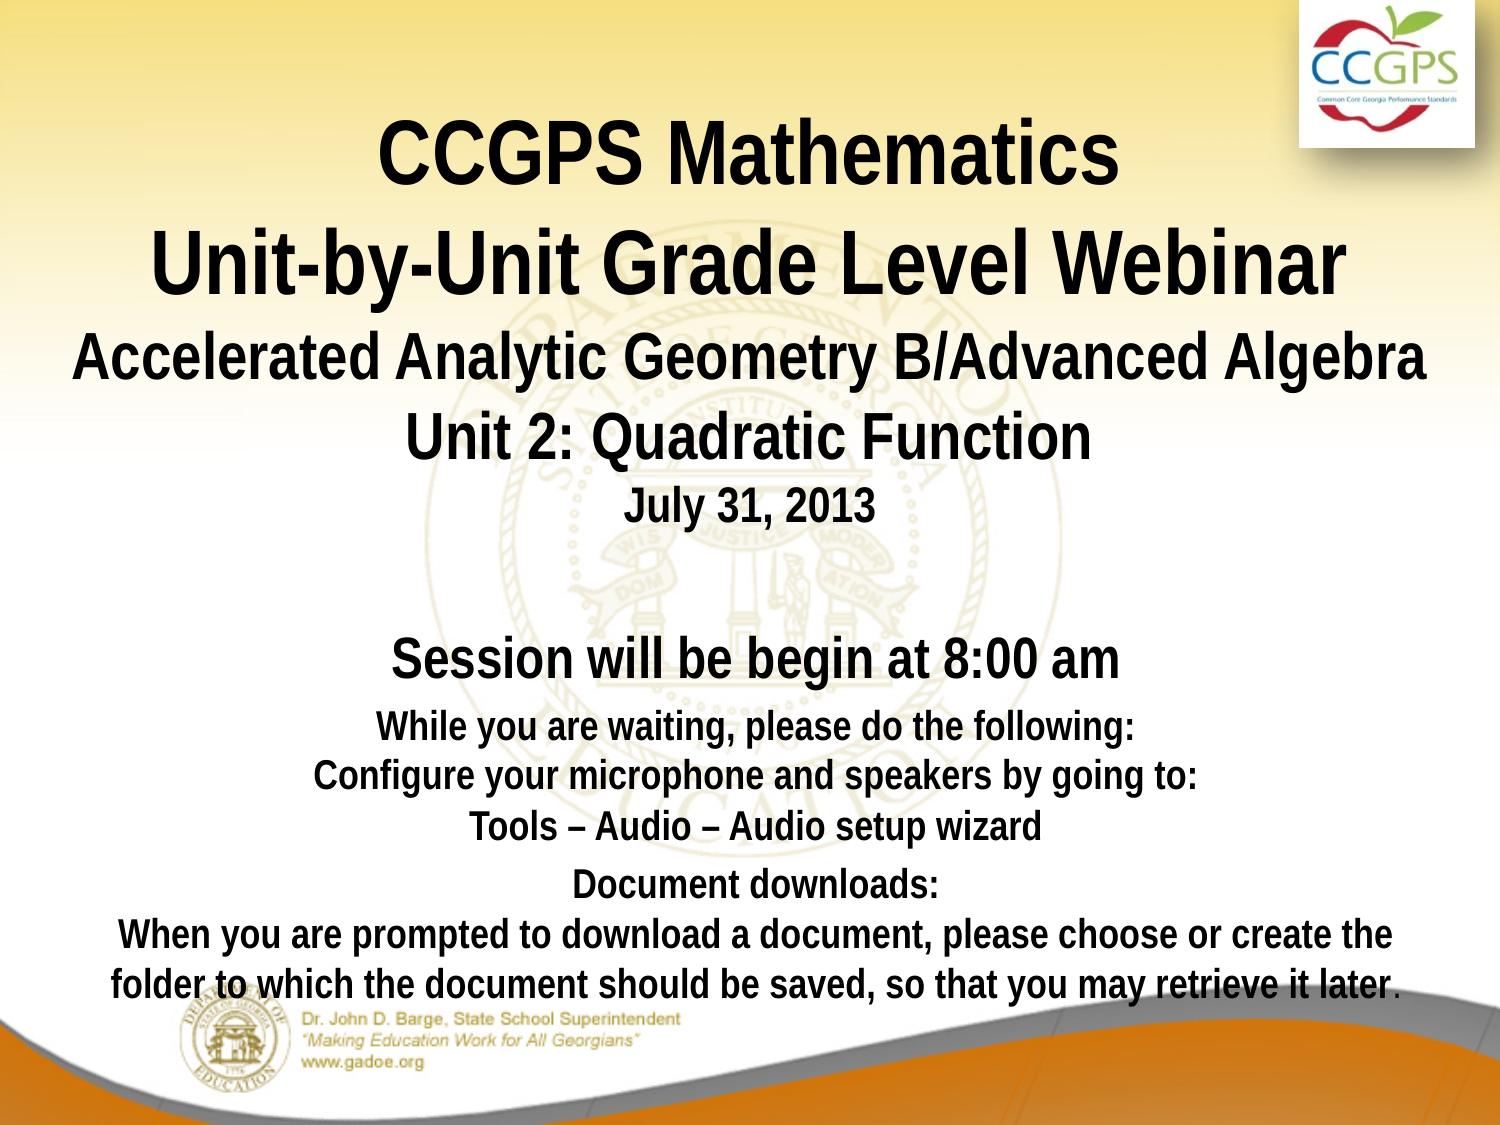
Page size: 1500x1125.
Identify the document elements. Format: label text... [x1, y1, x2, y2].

picture [0, 0, 1500, 1125]
subtitle Session will be begin at 8:00 am While you are waiting, please do the following: Configure your microphone and speakers by going to: Tools – Audio – Audio setup wizard Document downloads: When you are prompted to download a document, please choose or create the folder to which the document should be saved, so that you may retrieve it later. [74, 612, 1438, 1038]
title CCGPS Mathematics Unit-by-Unit Grade Level Webinar Accelerated Analytic Geometry B/Advanced Algebra Unit 2: Quadratic Function July 31, 2013 [24, 24, 1476, 601]
